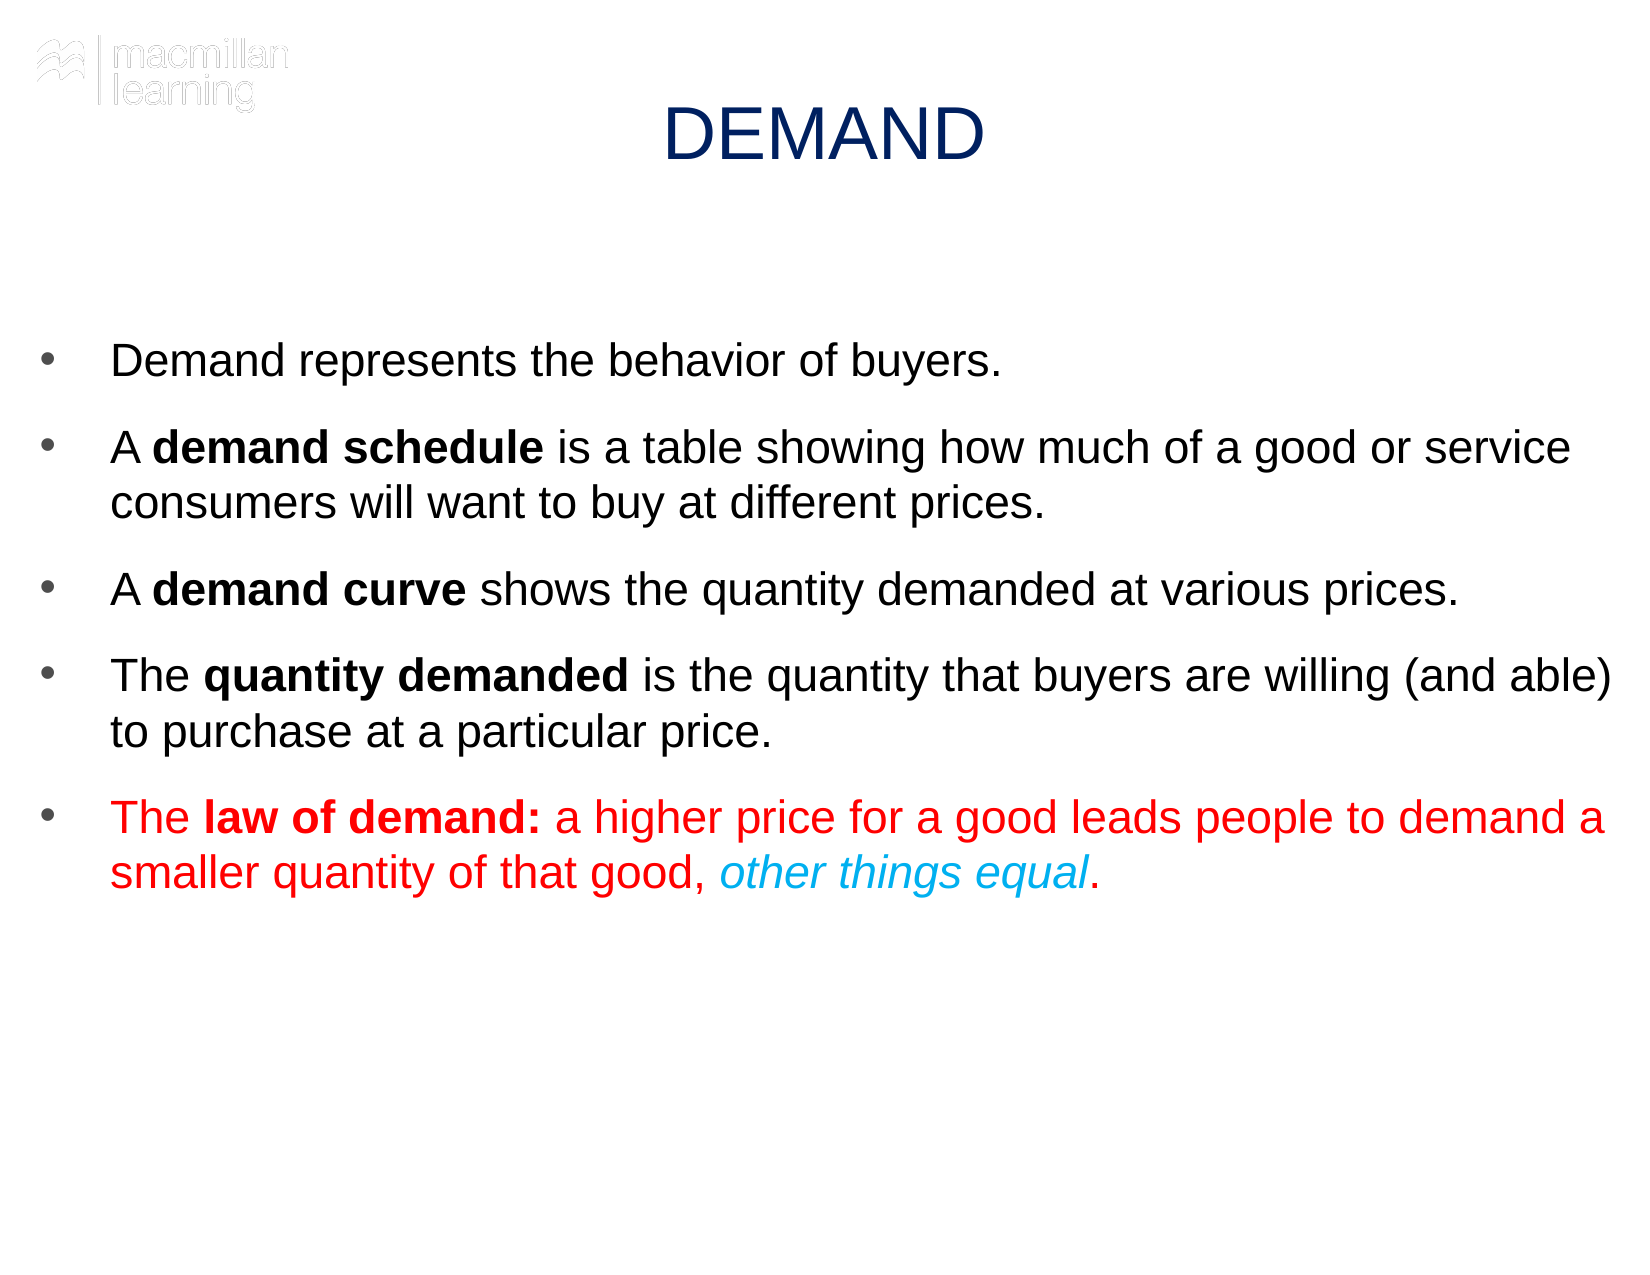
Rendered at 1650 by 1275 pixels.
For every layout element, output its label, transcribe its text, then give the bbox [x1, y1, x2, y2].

picture [37, 35, 288, 62]
title DEMAND [0, 62, 1650, 197]
list Demand represents the behavior of buyers. A demand schedule is a table showing how much of a good or service consumers will want to buy at different prices. A demand curve shows the quantity demanded at various prices. The quantity demanded is the quantity that buyers are willing (and able) to purchase at a particular price. The law of demand: a higher price for a good leads people to demand a smaller quantity of that good, other things equal. [24, 315, 1633, 921]
